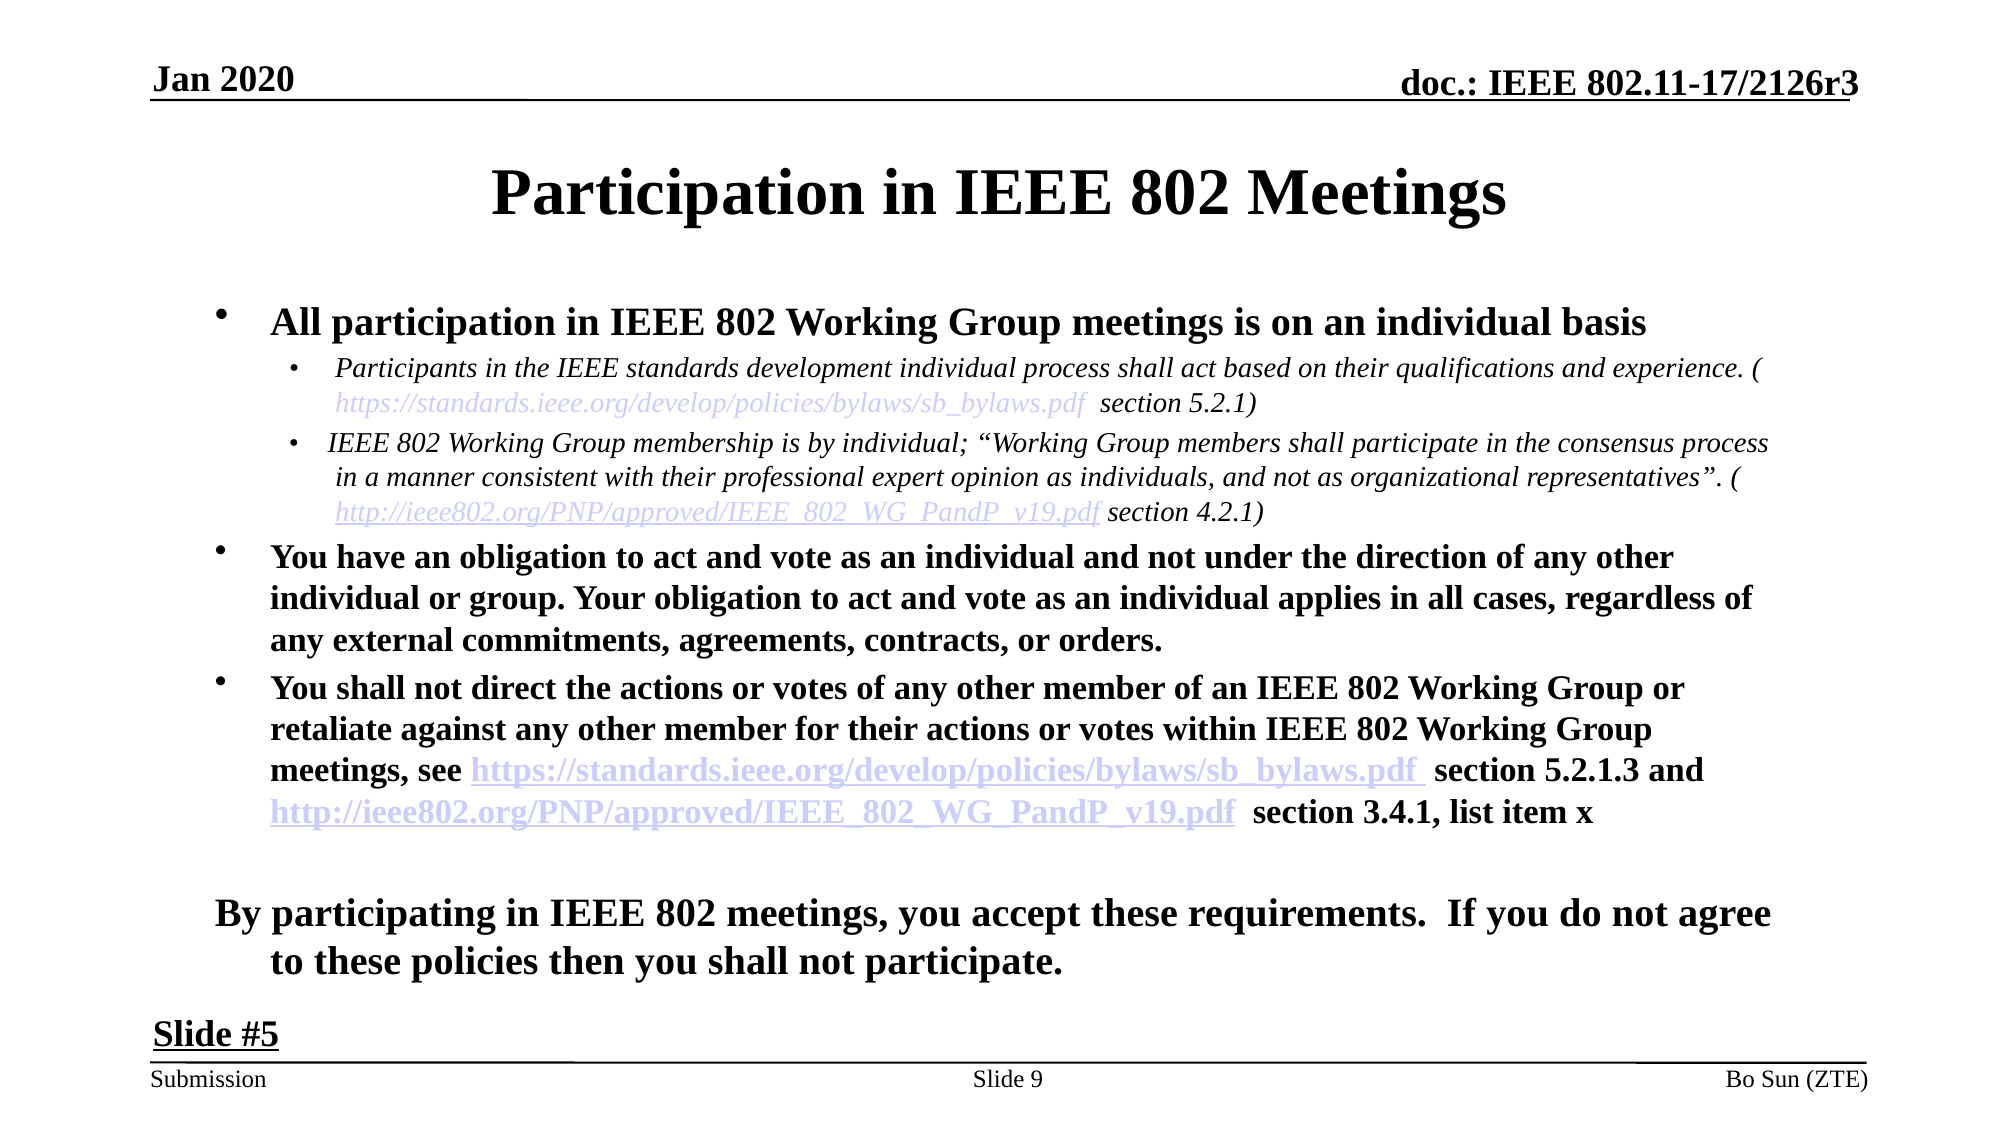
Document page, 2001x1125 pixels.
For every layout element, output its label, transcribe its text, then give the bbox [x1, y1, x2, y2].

text_box Slide #5 [138, 1001, 295, 1062]
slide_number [152, 54, 563, 100]
footer Bo Sun (ZTE) [1171, 1061, 1869, 1093]
slide_number Slide [949, 1061, 1067, 1123]
text_box All participation in IEEE 802 Working Group meetings is on an individual basis • Participants in the IEEE standards development individual process shall act based on their qualifications and experience. (https://standards.ieee.org/develop/policies/bylaws/sb_bylaws.pdf section 5.2.1) • IEEE 802 Working Group membership is by individual; “Working Group members shall participate in the consensus process in a manner consistent with their professional expert opinion as individuals, and not as organizational representatives”. (http://ieee802.org/PNP/approved/IEEE_802_WG_PandP_v19.pdf section 4.2.1) You have an obligation to act and vote as an individual and not under the direction of any other individual or group. Your obligation to act and vote as an individual applies in all cases, regardless of any external commitments, agreements, contracts, or orders. You shall not direct the actions or votes of any other member of an IEEE 802 Working Group or retaliate against any other member for their actions or votes within IEEE 802 Working Group meetings, see https://standards.ieee.org/develop/policies/bylaws/sb_bylaws.pdf section 5.2.1.3 and http://ieee802.org/PNP/approved/IEEE_802_WG_PandP_v19.pdf section 3.4.1, list item x By participating in IEEE 802 meetings, you accept these requirements. If you do not agree to these policies then you shall not participate. [200, 287, 1813, 1002]
text_box Participation in IEEE 802 Meetings [362, 100, 1638, 276]
